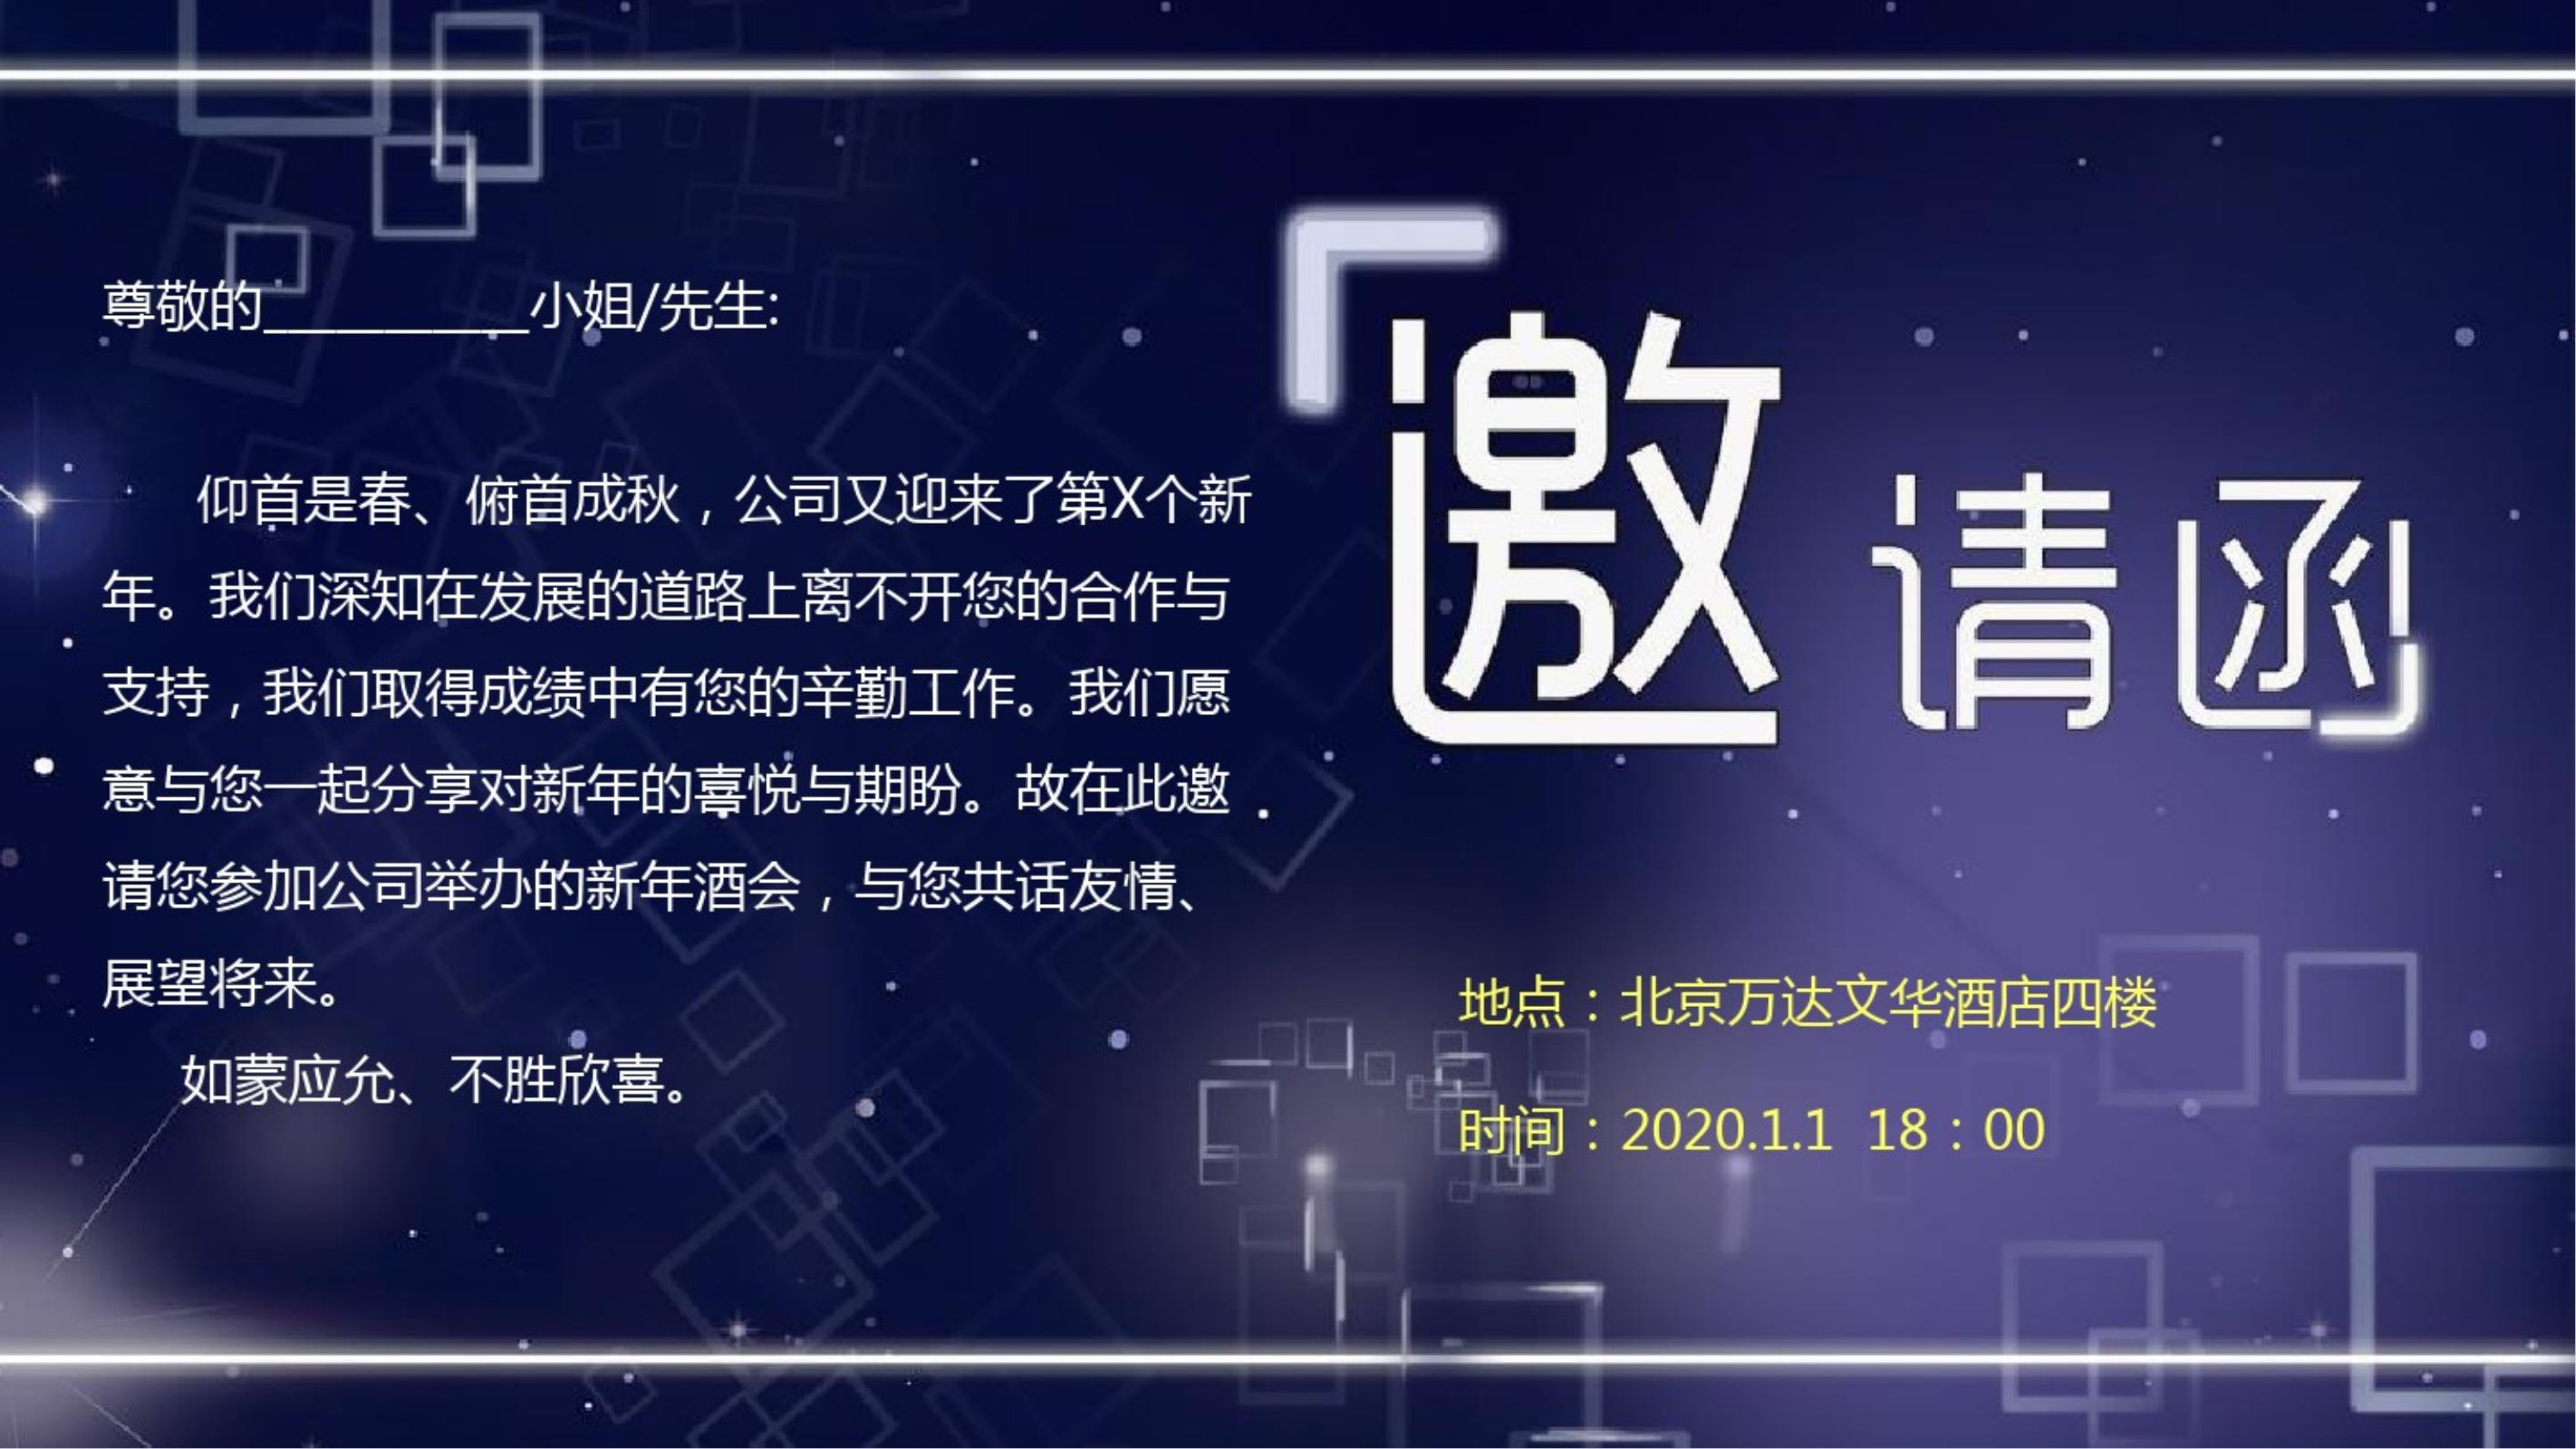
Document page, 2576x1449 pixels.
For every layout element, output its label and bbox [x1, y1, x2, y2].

text_box [0, 0, 2576, 1449]
